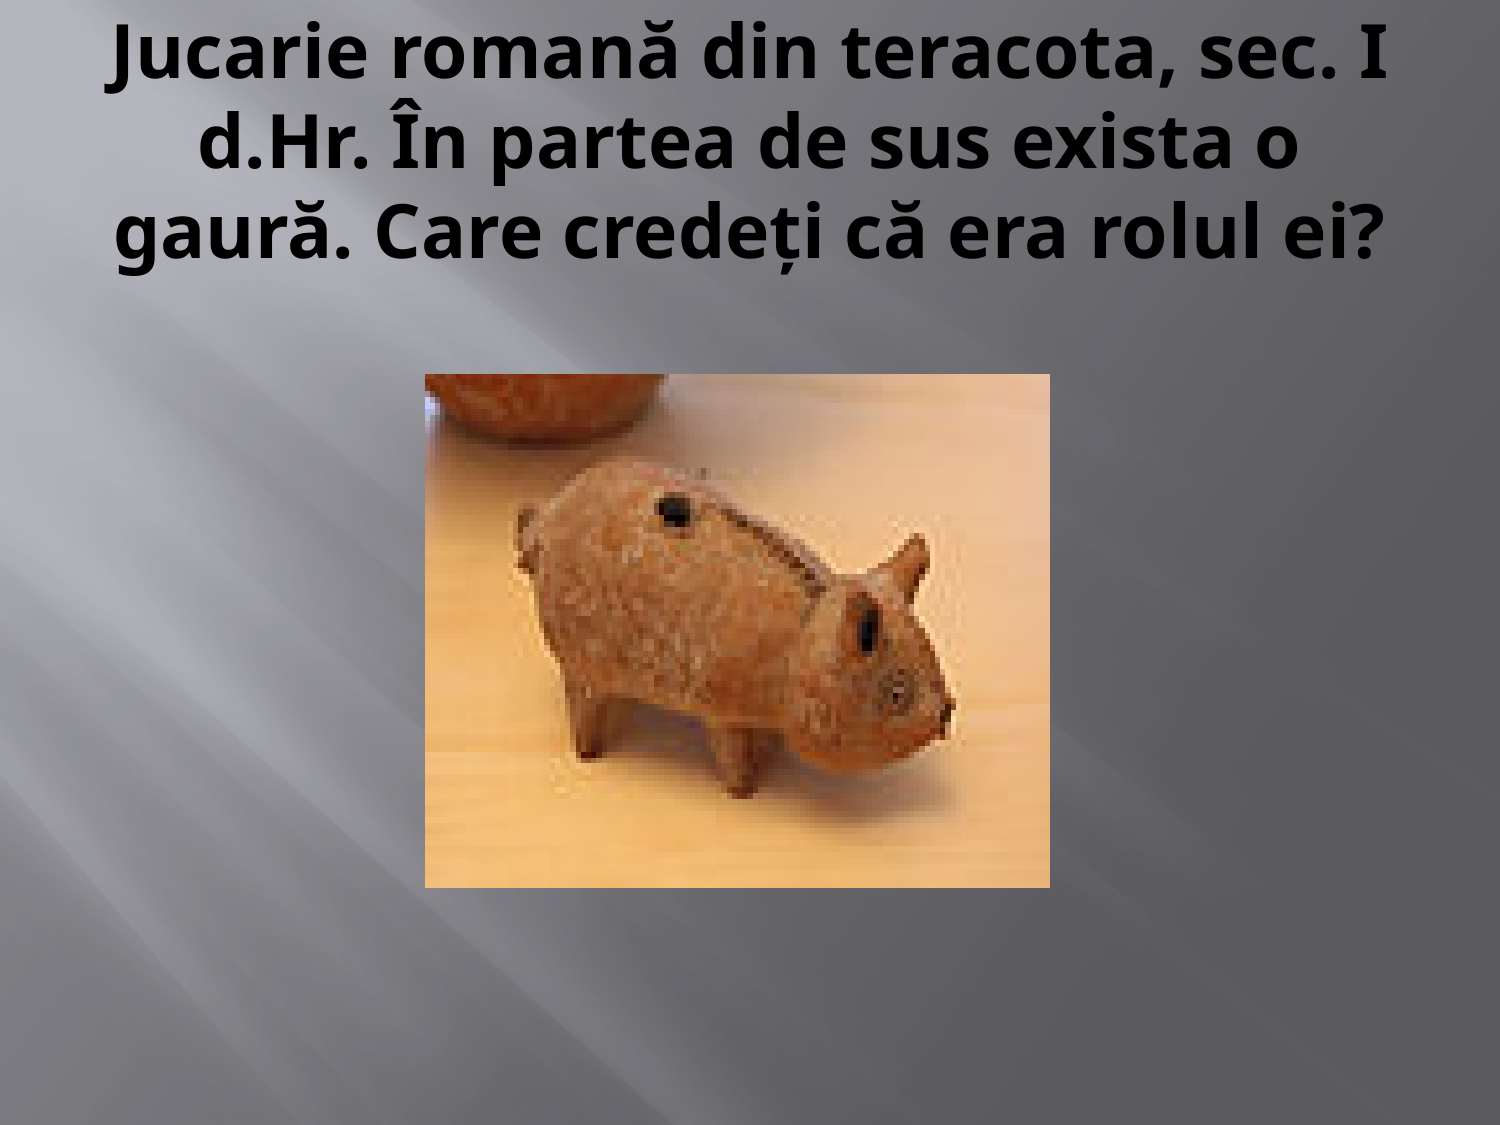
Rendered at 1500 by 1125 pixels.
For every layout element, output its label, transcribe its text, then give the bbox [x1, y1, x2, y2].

title Jucarie romană din teracota, sec. I d.Hr. În partea de sus exista o gaură. Care credeți că era rolul ei? [75, 45, 1425, 233]
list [424, 374, 1051, 888]
